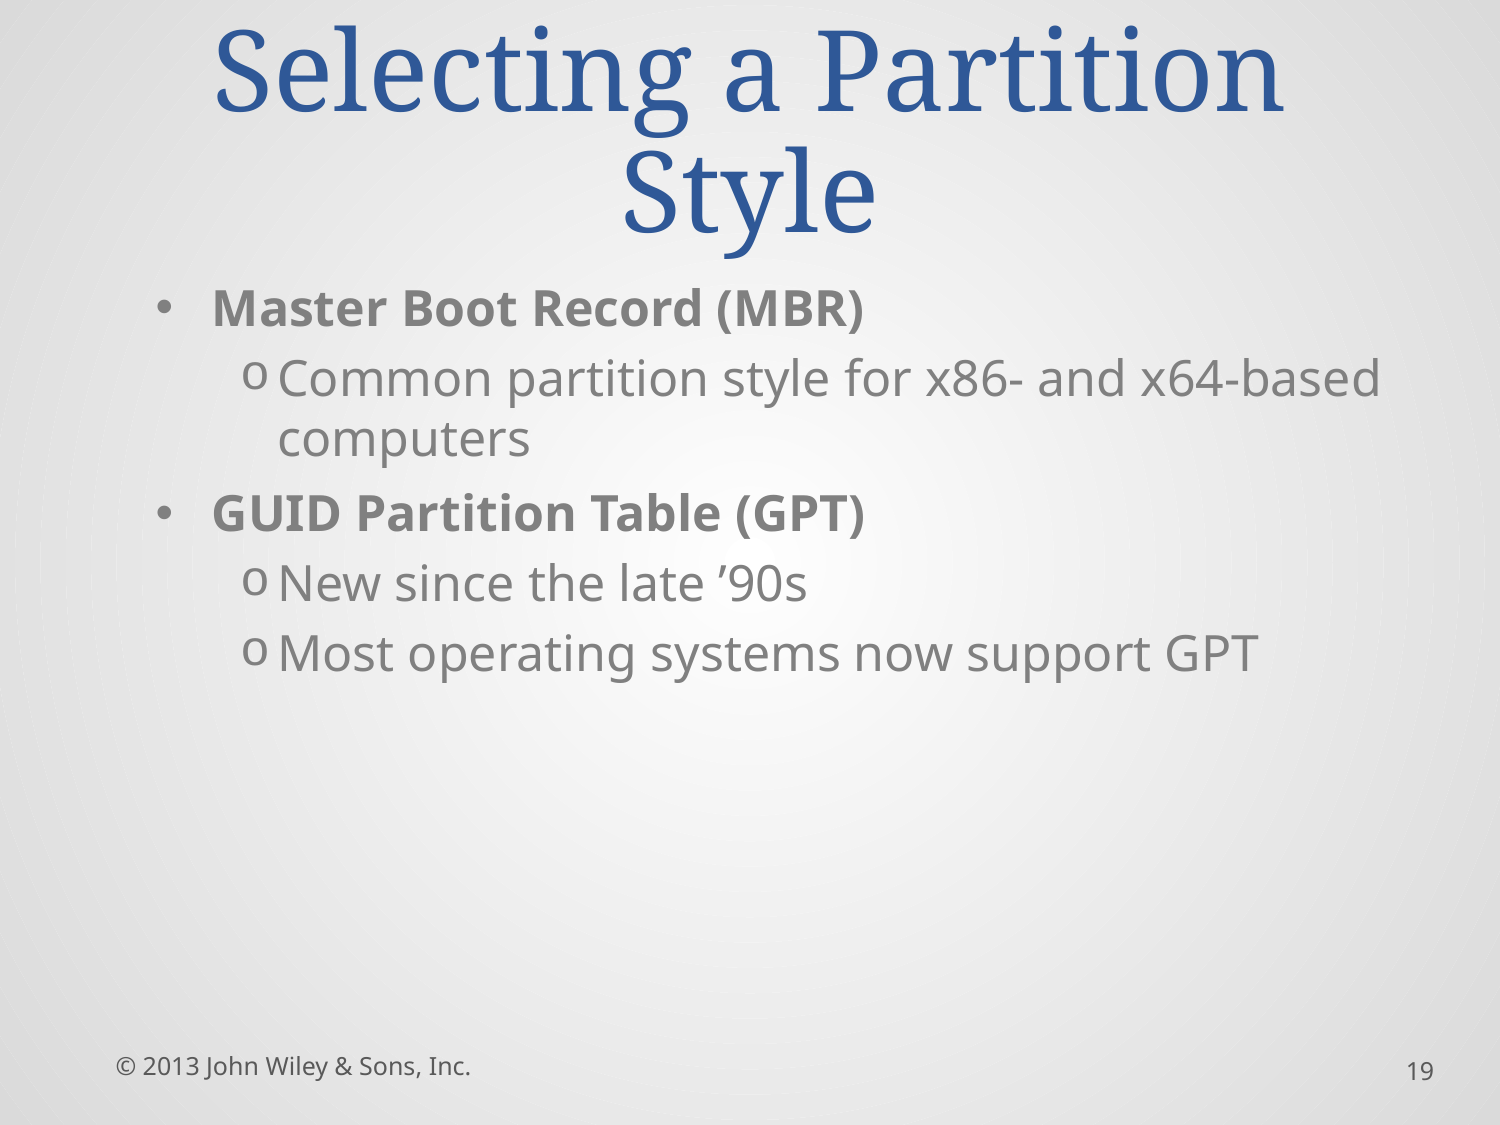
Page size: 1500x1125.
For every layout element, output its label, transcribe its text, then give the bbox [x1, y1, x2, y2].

title Selecting a Partition Style [75, 0, 1425, 262]
list Master Boot Record (MBR) Common partition style for x86- and x64-based computers GUID Partition Table (GPT) New since the late ’90s Most operating systems now support GPT [75, 262, 1425, 1005]
slide_number 19 [1401, 1042, 1494, 1103]
footer © 2013 John Wiley & Sons, Inc. [108, 1037, 576, 1098]
